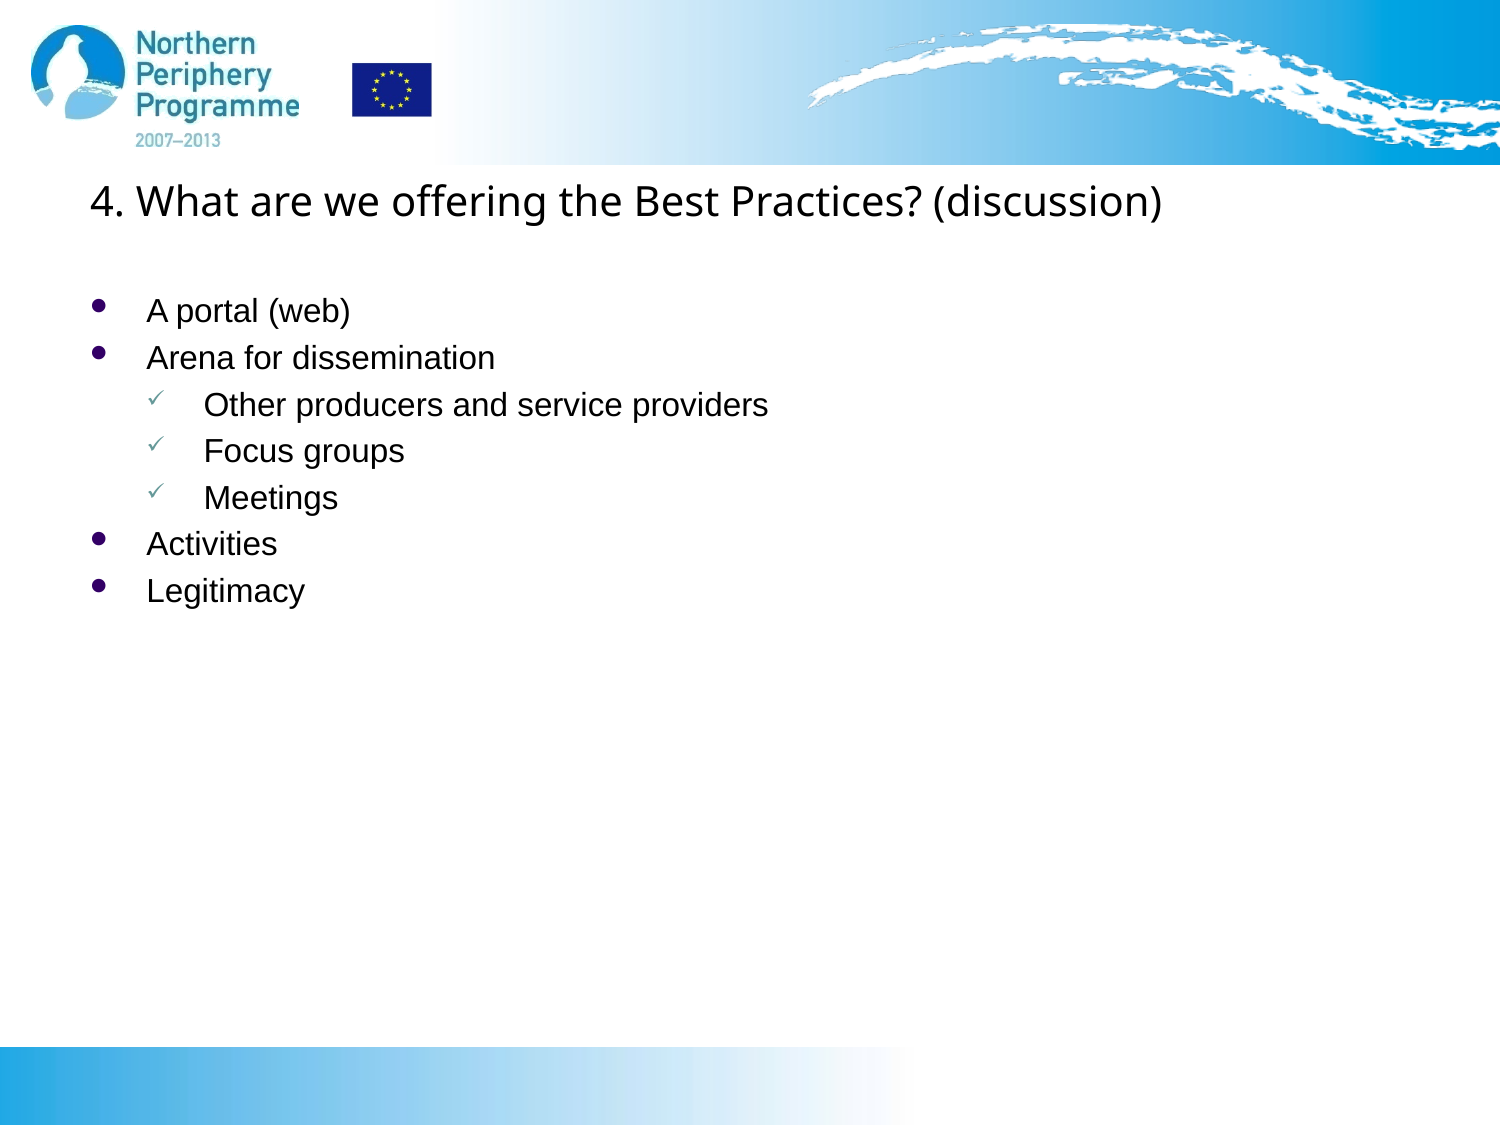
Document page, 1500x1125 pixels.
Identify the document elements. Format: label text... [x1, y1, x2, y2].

list A portal (web) Arena for dissemination Other producers and service providers Focus groups Meetings Activities Legitimacy [74, 281, 1426, 1006]
picture [1476, 100, 1500, 107]
picture [297, 0, 1500, 165]
title 4. What are we offering the Best Practices? (discussion) [74, 19, 1313, 233]
picture [31, 25, 74, 147]
picture [0, 1047, 1053, 1125]
